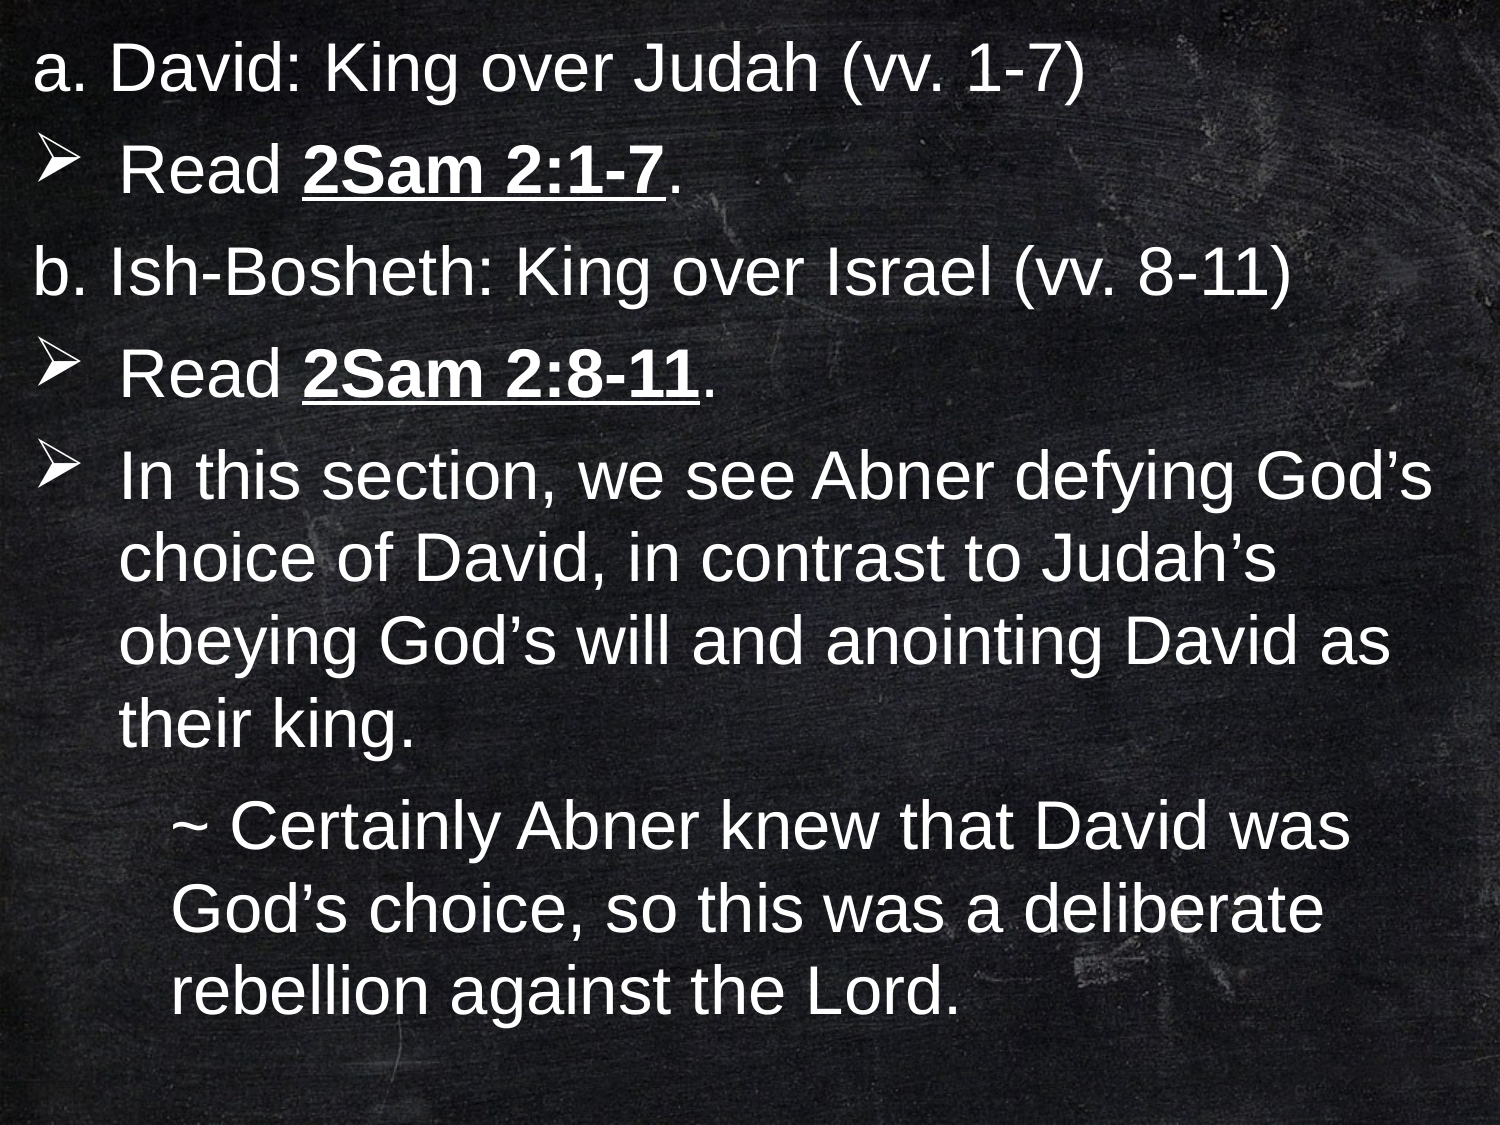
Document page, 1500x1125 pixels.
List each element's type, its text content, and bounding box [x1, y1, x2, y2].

subtitle a. David: King over Judah (vv. 1-7) Read 2Sam 2:1-7. b. Ish-Bosheth: King over Israel (vv. 8-11) Read 2Sam 2:8-11. In this section, we see Abner defying God’s choice of David, in contrast to Judah’s obeying God’s will and anointing David as their king. ~ Certainly Abner knew that David was God’s choice, so this was a deliberate rebellion against the Lord. [17, 15, 1483, 1107]
picture [0, 0, 1500, 1125]
